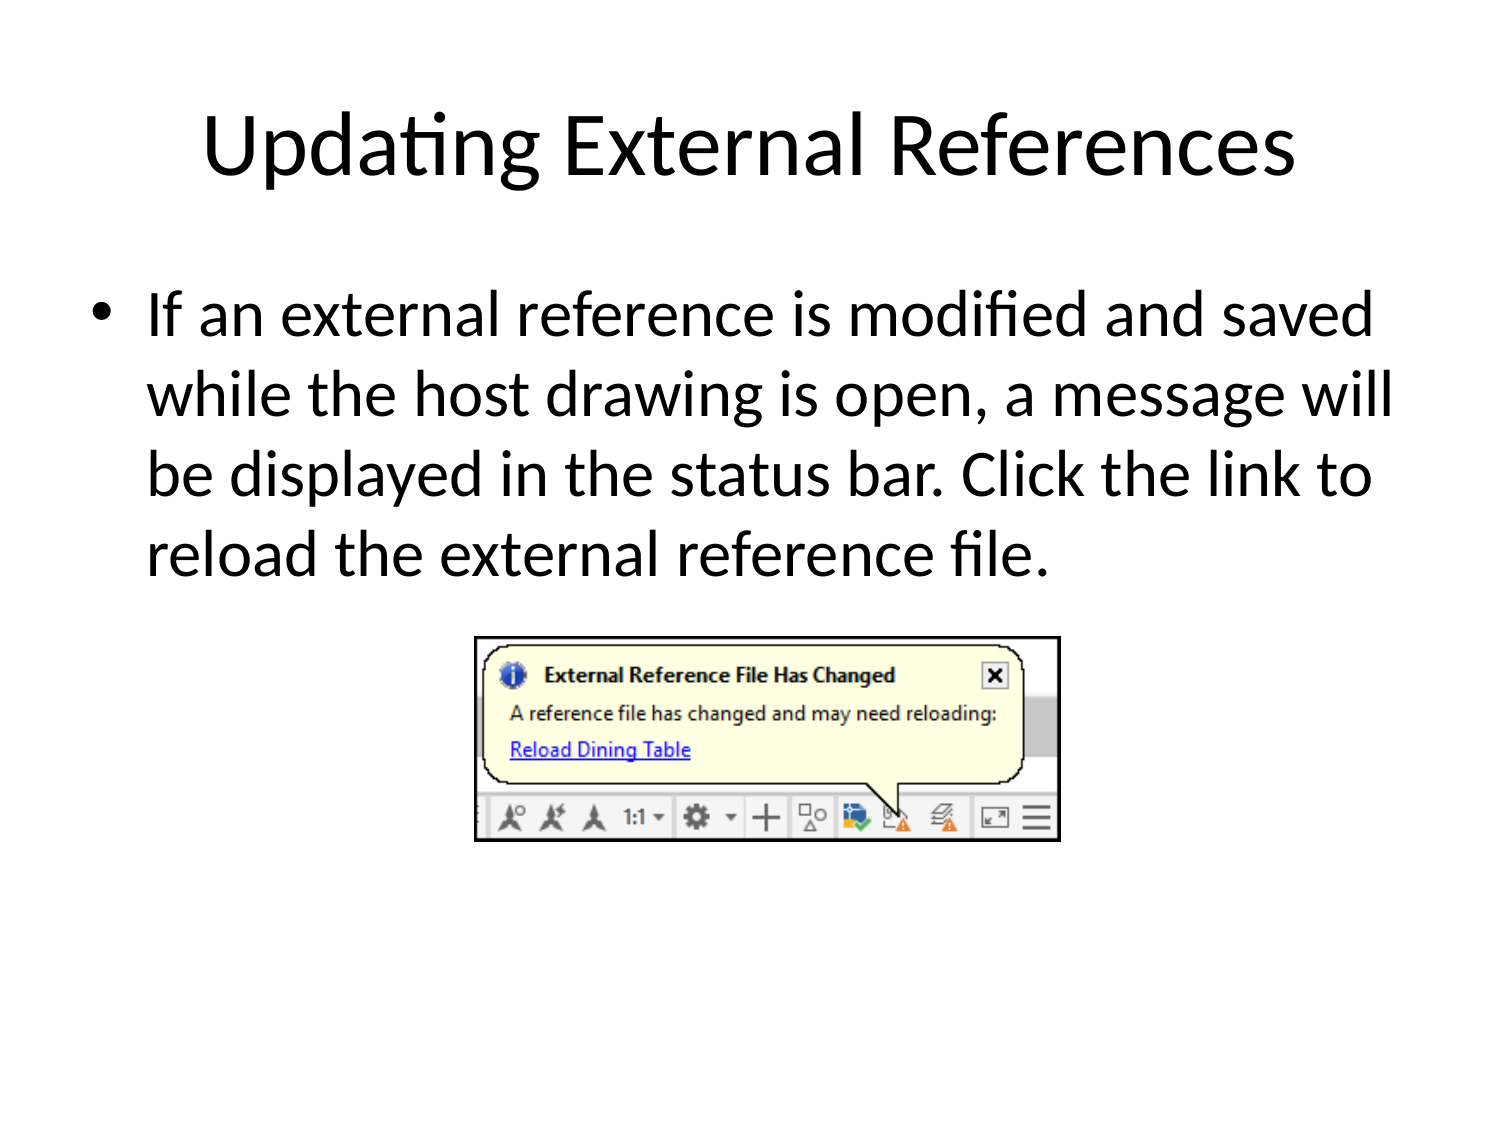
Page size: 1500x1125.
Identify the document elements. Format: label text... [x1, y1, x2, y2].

list If an external reference is modified and saved while the host drawing is open, a message will be displayed in the status bar. Click the link to reload the external reference file. [75, 262, 1425, 1005]
title Updating External References [75, 45, 1425, 233]
picture [474, 636, 1062, 842]
